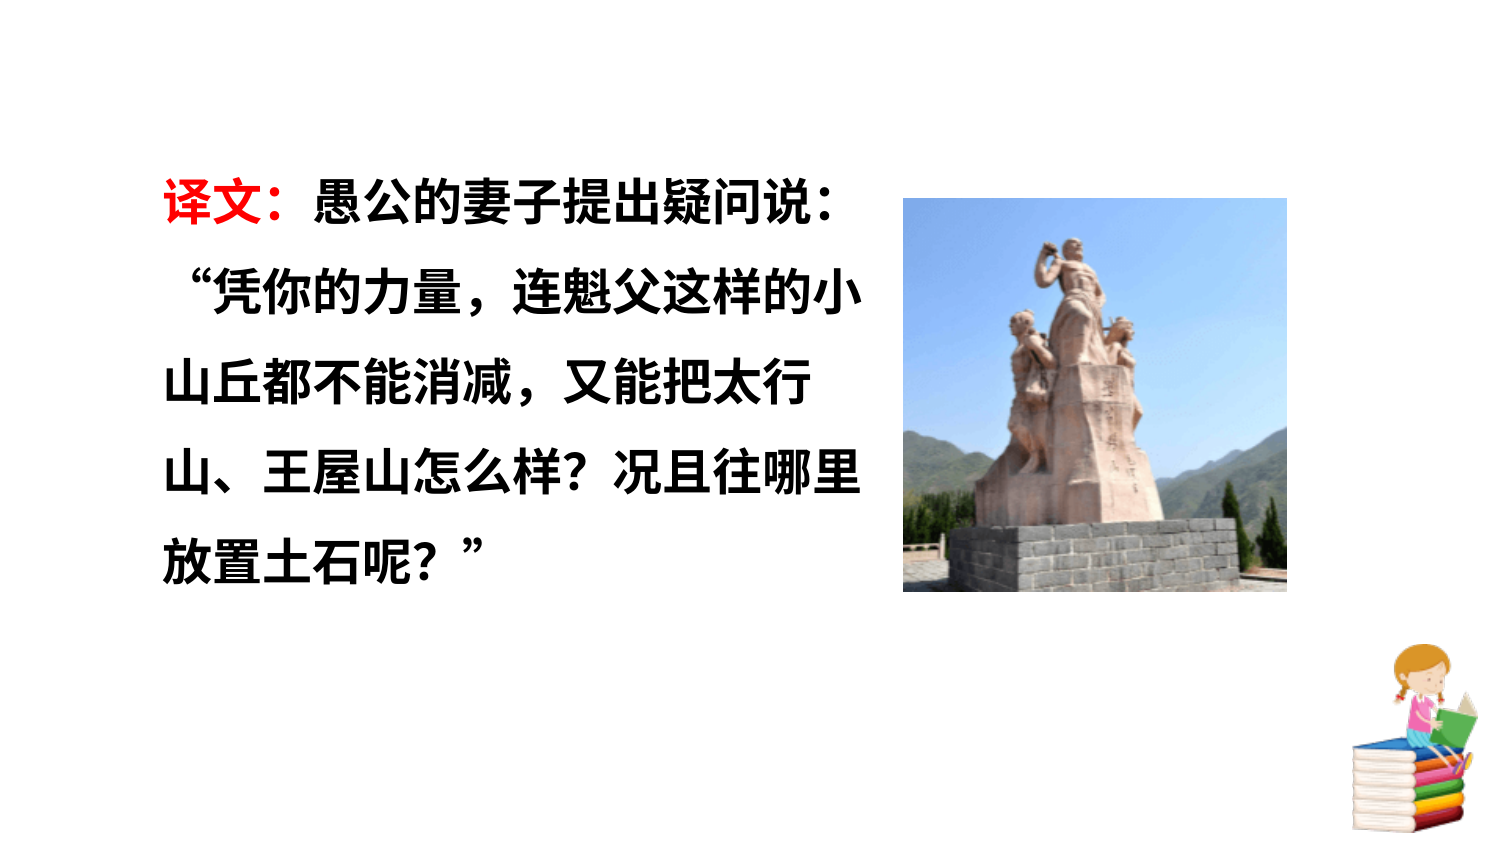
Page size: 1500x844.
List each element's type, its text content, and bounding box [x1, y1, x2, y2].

text_box 译文：愚公的妻子提出疑问说：“凭你的力量，连魁父这样的小山丘都不能消减，又能把太行山、王屋山怎么样？况且往哪里放置土石呢？” [147, 133, 904, 599]
picture [1352, 644, 1478, 833]
picture [903, 198, 1287, 592]
